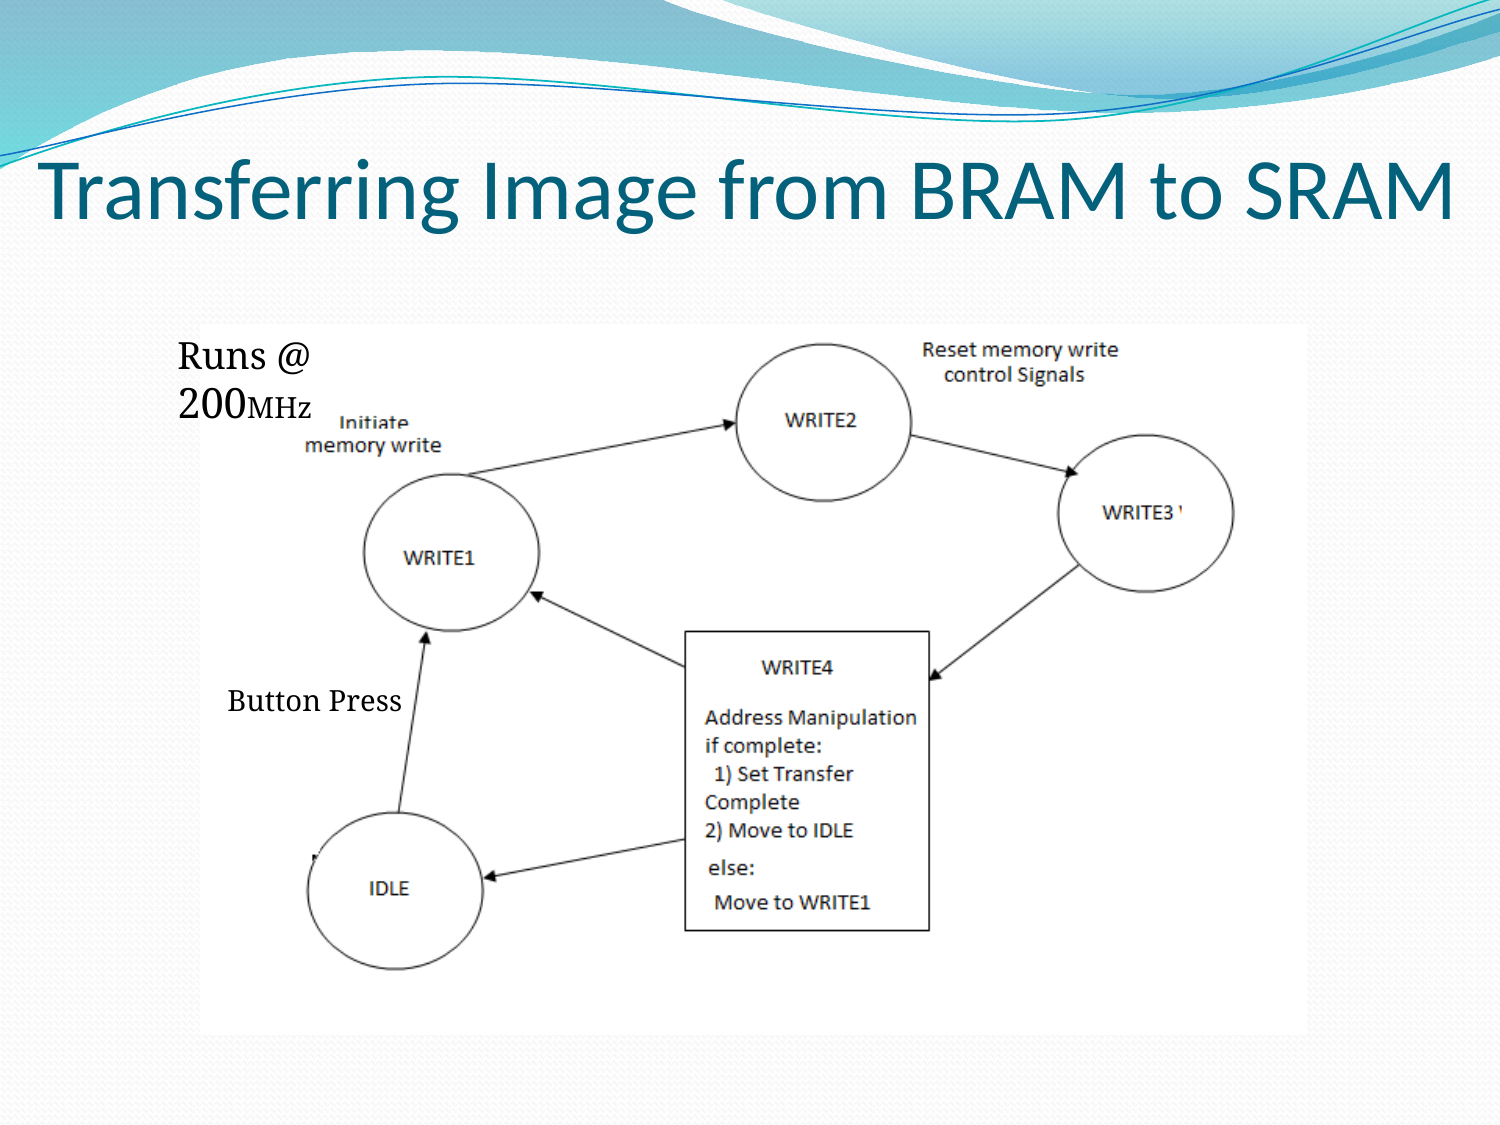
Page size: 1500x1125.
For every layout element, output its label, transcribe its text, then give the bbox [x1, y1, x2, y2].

text_box Transferring Image from BRAM to SRAM [37, 50, 1500, 238]
text_box Runs @ 200MHz [162, 324, 199, 435]
picture [199, 324, 1307, 1035]
